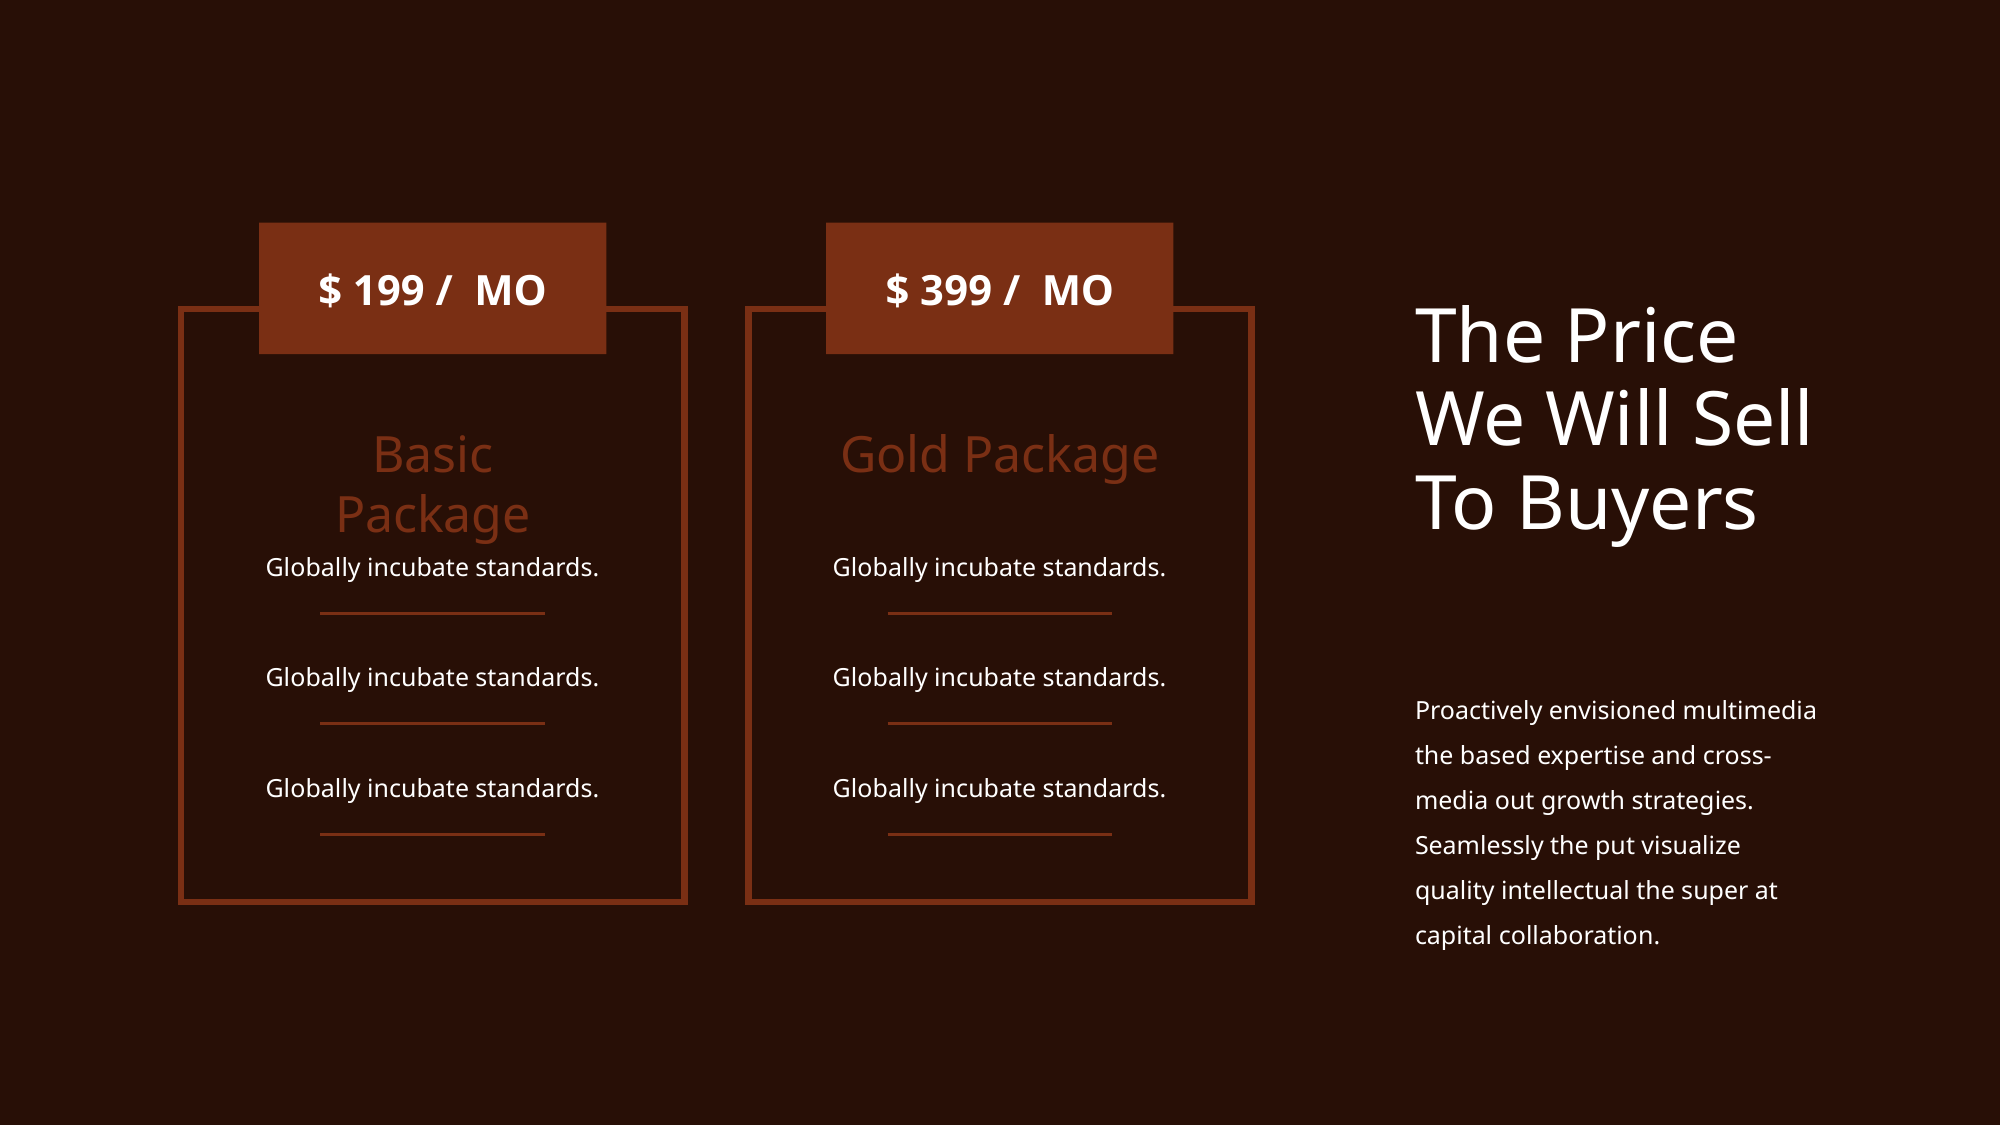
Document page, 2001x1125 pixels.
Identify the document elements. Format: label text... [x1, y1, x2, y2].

text_box [747, 308, 1253, 903]
text_box Globally incubate standards. [259, 772, 607, 803]
text_box $ 399 / MO [856, 263, 1144, 314]
text_box Globally incubate standards. [826, 772, 1174, 803]
text_box $ 199 / MO [289, 263, 576, 314]
text_box Globally incubate standards. [259, 551, 607, 582]
text_box The Price We Will Sell To Buyers [1415, 294, 1877, 545]
text_box [258, 222, 607, 355]
text_box [180, 308, 685, 903]
text_box Proactively envisioned multimedia the based expertise and cross-media out growth strategies. Seamlessly the put visualize quality intellectual the super at capital collaboration. [1415, 679, 1819, 950]
text_box Globally incubate standards. [259, 661, 607, 692]
text_box Globally incubate standards. [826, 661, 1174, 692]
text_box Gold Package [839, 422, 1161, 483]
text_box [825, 222, 1175, 355]
text_box Basic Package [272, 422, 594, 543]
text_box Globally incubate standards. [826, 551, 1174, 582]
